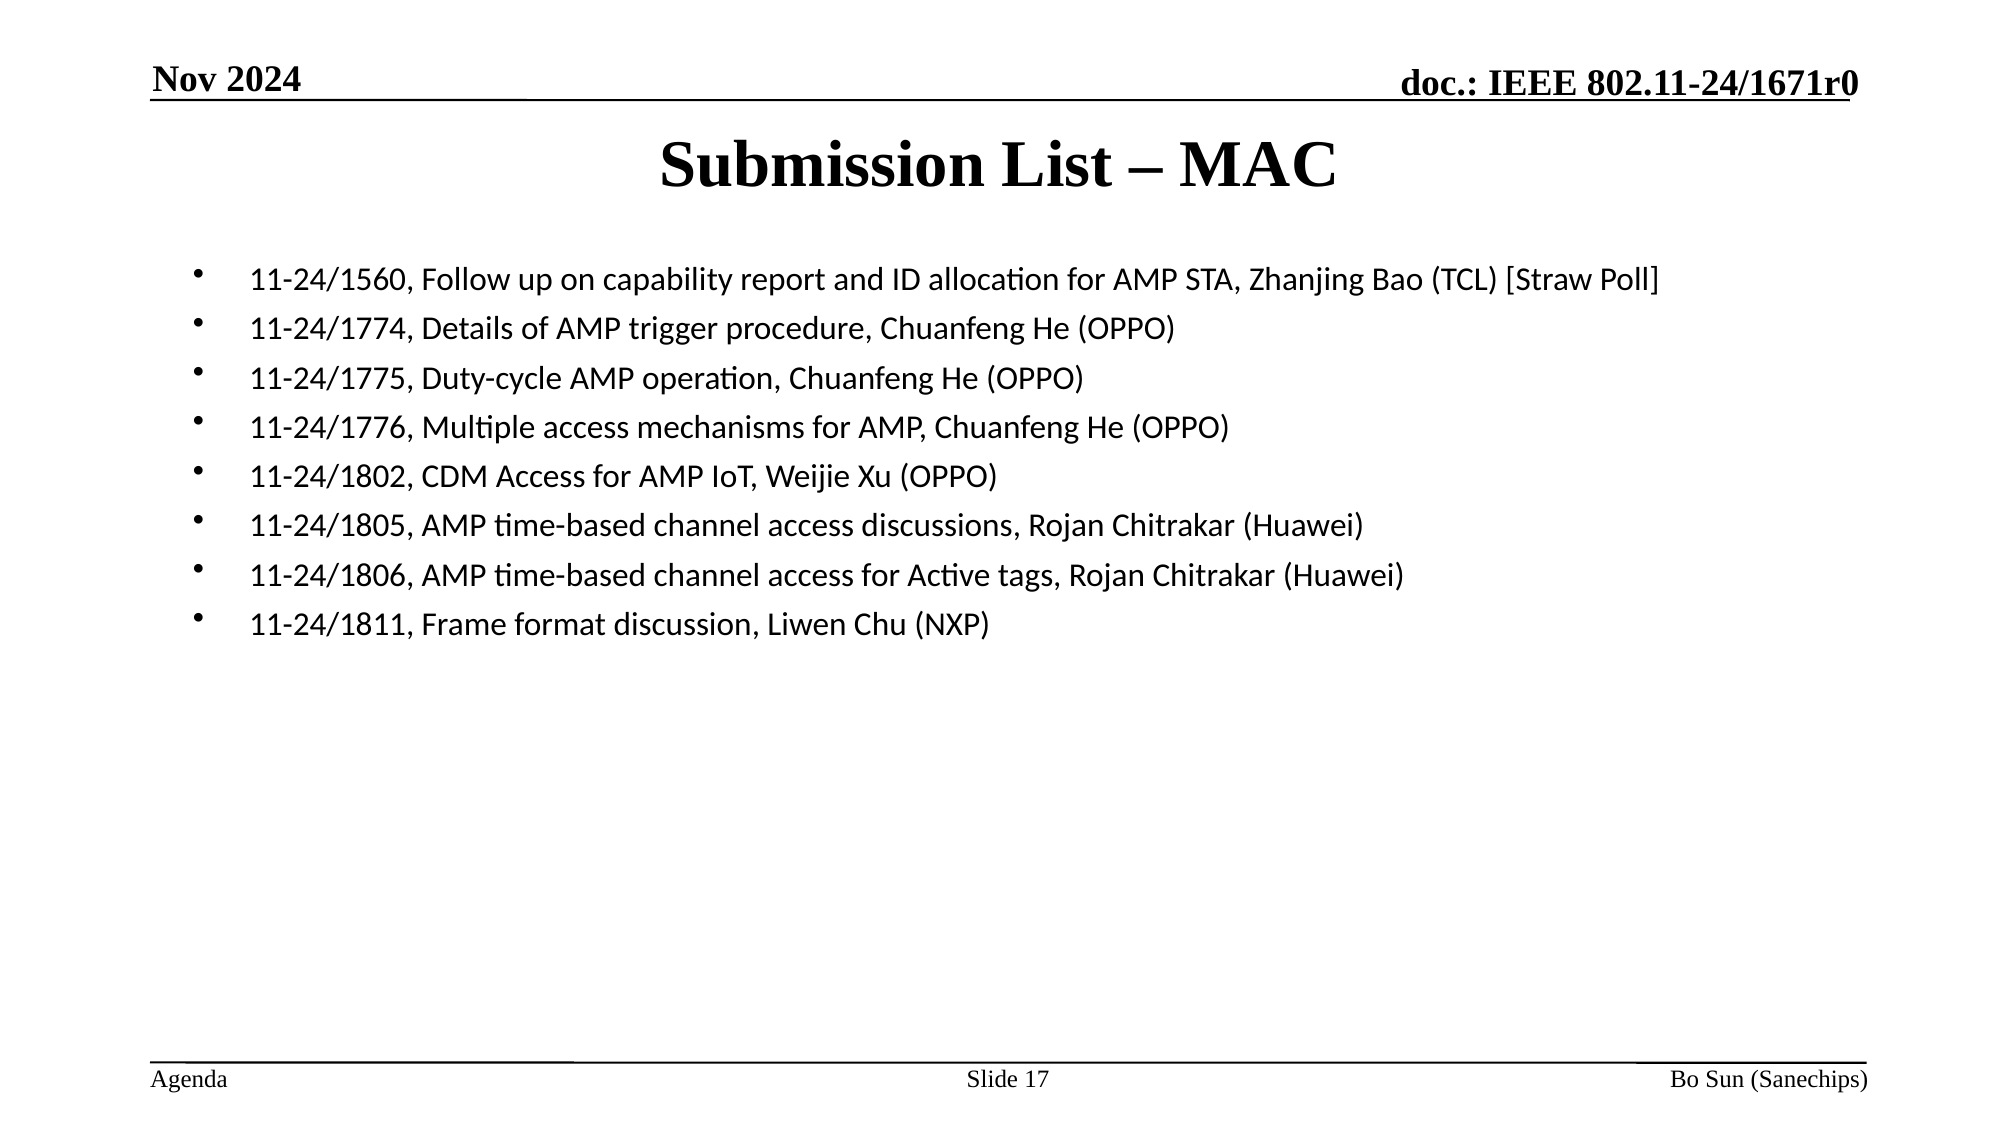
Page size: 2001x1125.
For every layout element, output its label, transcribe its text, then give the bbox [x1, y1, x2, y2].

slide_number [152, 54, 563, 100]
text_box 11-24/1560, Follow up on capability report and ID allocation for AMP STA, Zhanjing Bao (TCL) [Straw Poll] 11-24/1774, Details of AMP trigger procedure, Chuanfeng He (OPPO) 11-24/1775, Duty-cycle AMP operation, Chuanfeng He (OPPO) 11-24/1776, Multiple access mechanisms for AMP, Chuanfeng He (OPPO) 11-24/1802, CDM Access for AMP IoT, Weijie Xu (OPPO) 11-24/1805, AMP time-based channel access discussions, Rojan Chitrakar (Huawei) 11-24/1806, AMP time-based channel access for Active tags, Rojan Chitrakar (Huawei) 11-24/1811, Frame format discussion, Liwen Chu (NXP) [152, 249, 1828, 1000]
text_box Submission List – MAC [149, 112, 1850, 288]
slide_number Slide [949, 1061, 1067, 1123]
footer Bo Sun (Sanechips) [1171, 1061, 1869, 1093]
